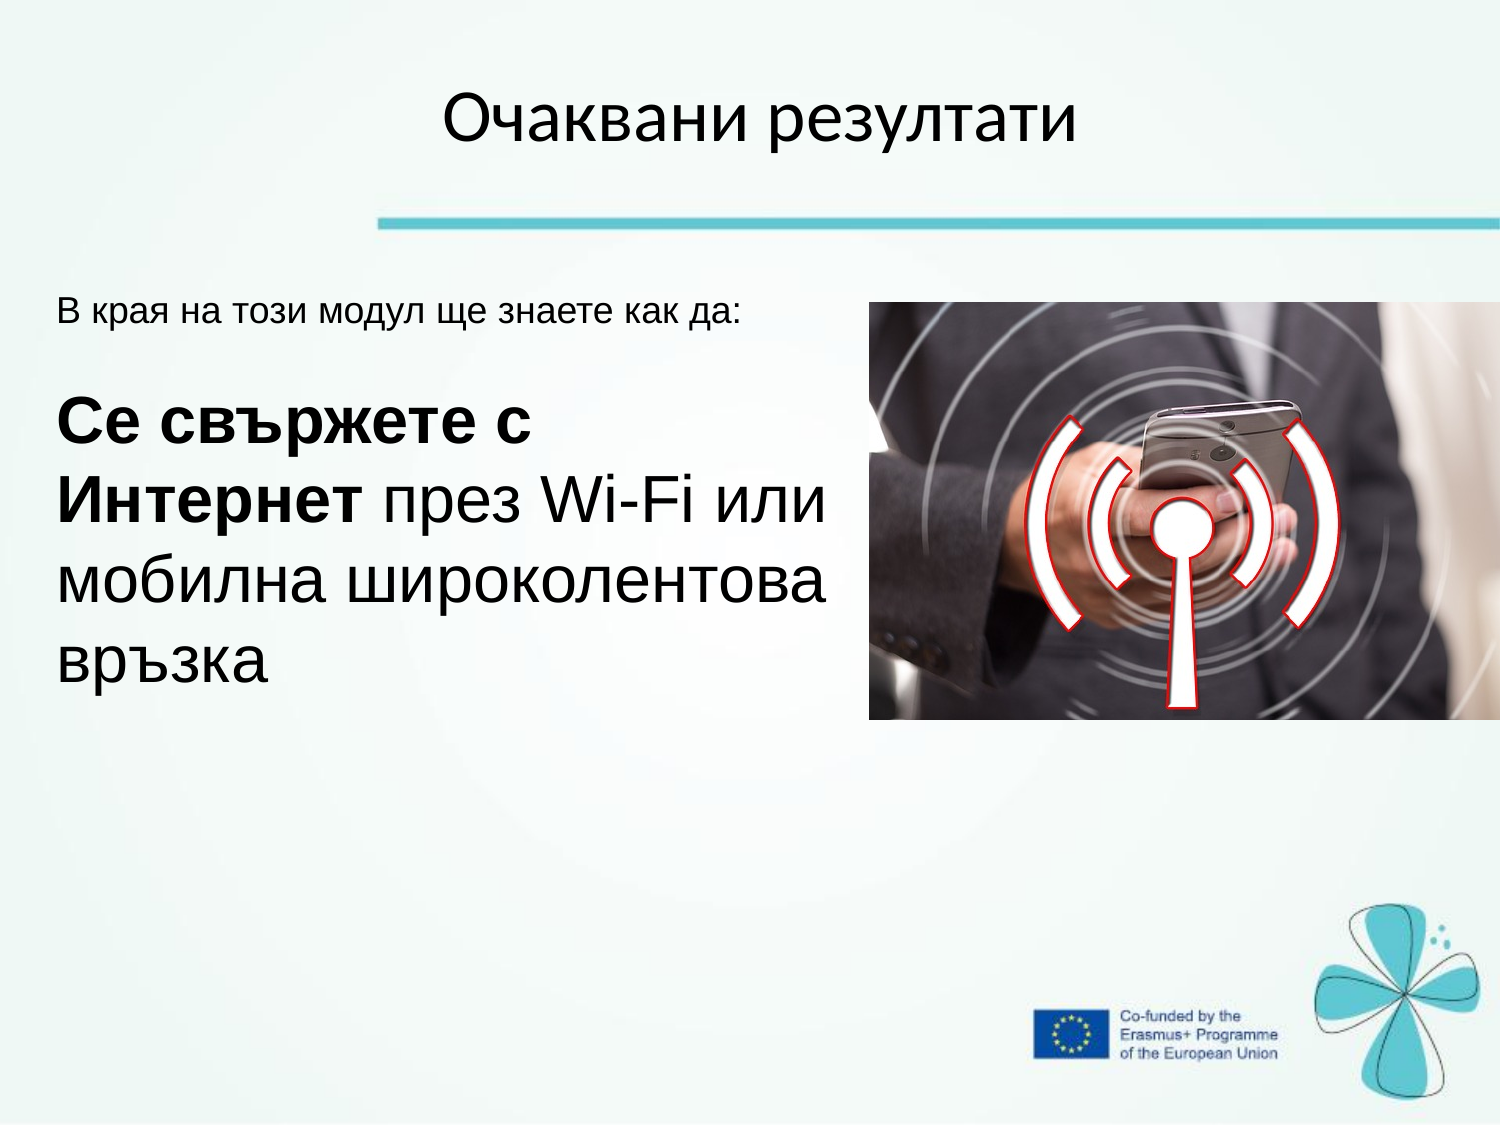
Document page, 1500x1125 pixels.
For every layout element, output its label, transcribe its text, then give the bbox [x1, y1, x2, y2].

picture [0, 0, 1500, 1125]
text_box В края на този модул ще знаете как да: Се свържете с Интернет през Wi-Fi или мобилна широколентова връзка [41, 278, 1481, 1044]
text_box Очаквани резултати [373, 58, 1148, 164]
